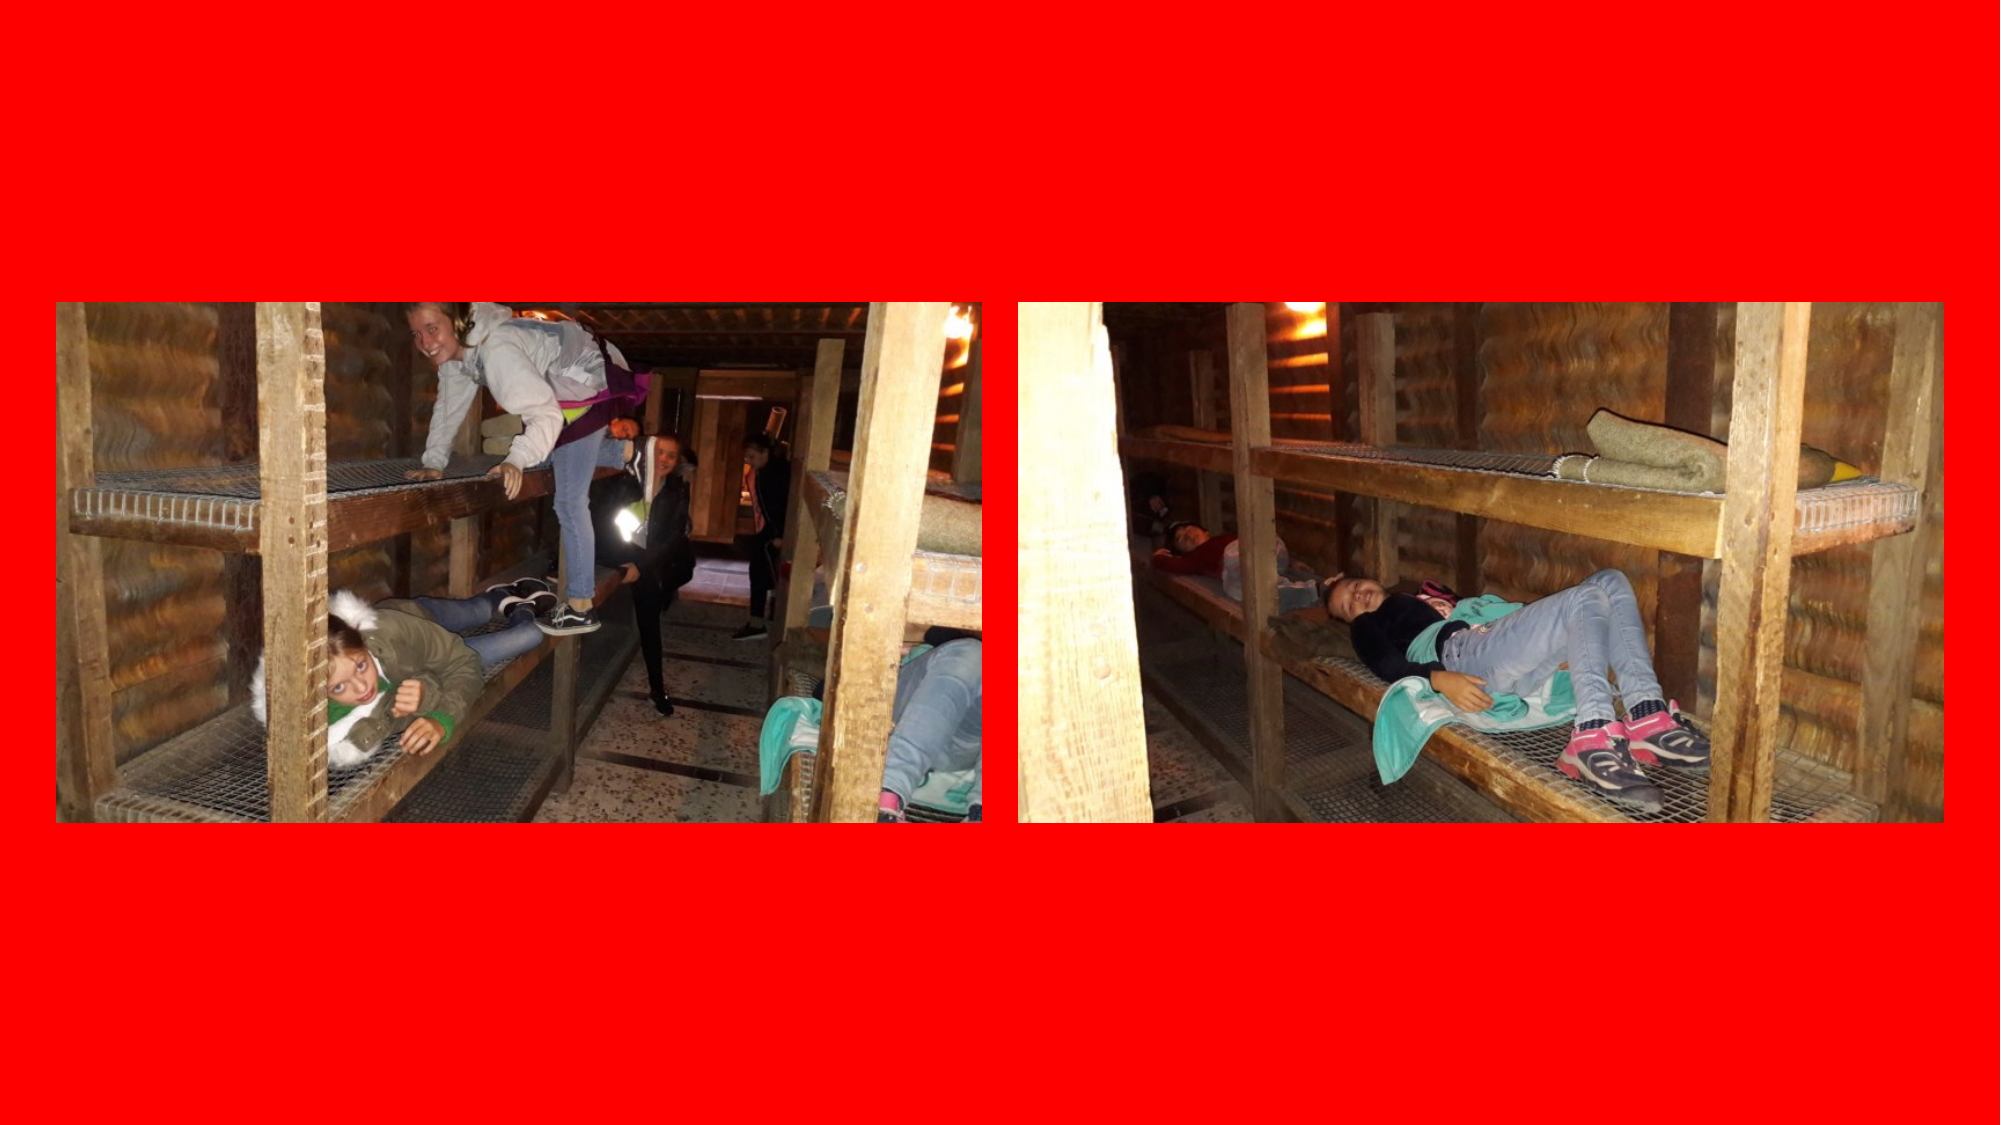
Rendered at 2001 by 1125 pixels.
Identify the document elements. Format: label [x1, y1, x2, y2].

picture [56, 302, 982, 823]
picture [1018, 302, 1944, 823]
